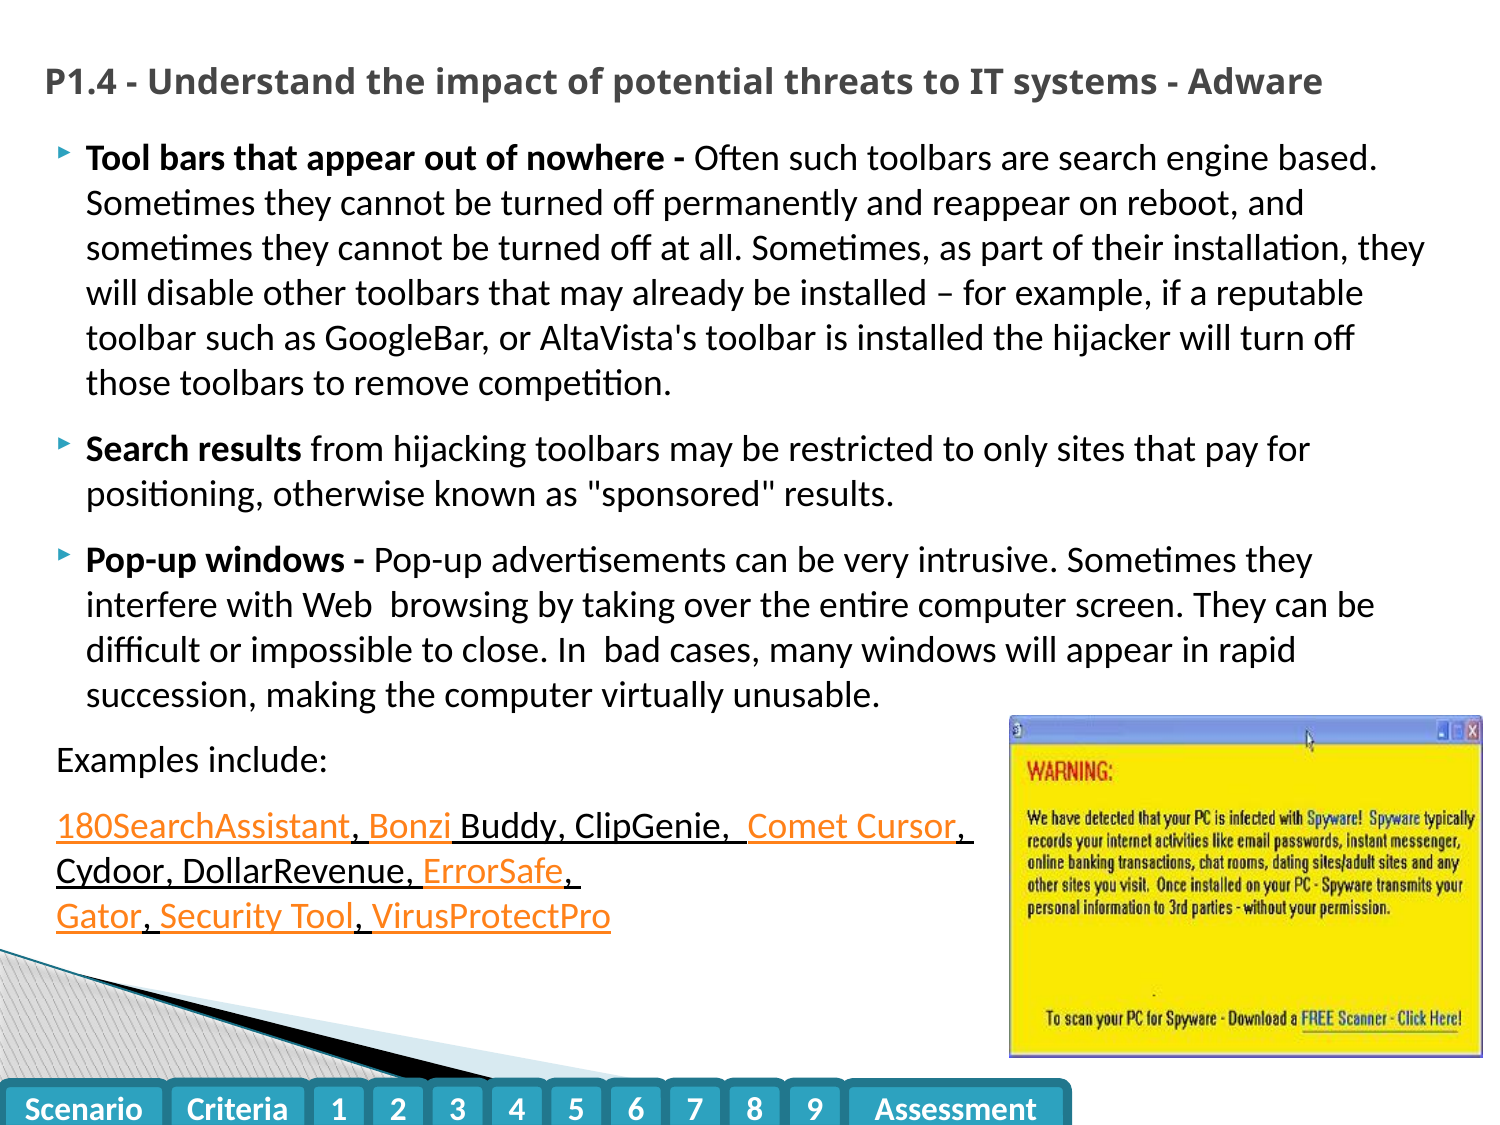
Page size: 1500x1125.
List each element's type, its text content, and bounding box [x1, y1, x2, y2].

list Tool bars that appear out of nowhere - Often such toolbars are search engine based. Sometimes they cannot be turned off permanently and reappear on reboot, and sometimes they cannot be turned off at all. Sometimes, as part of their installation, they will disable other toolbars that may already be installed – for example, if a reputable toolbar such as GoogleBar, or AltaVista's toolbar is installed the hijacker will turn off those toolbars to remove competition. Search results from hijacking toolbars may be restricted to only sites that pay for positioning, otherwise known as "sponsored" results. Pop-up windows - Pop-up advertisements can be very intrusive. Sometimes they interfere with Web browsing by taking over the entire computer screen. They can be difficult or impossible to close. In bad cases, many windows will appear in rapid succession, making the computer virtually unusable. Examples include: 180SearchAssistant, Bonzi Buddy, ClipGenie, Comet Cursor, Cydoor, DollarRevenue, ErrorSafe, Gator, Security Tool, VirusProtectPro [41, 126, 1459, 1047]
text_box P1.4 - Understand the impact of potential threats to IT systems - Adware [29, 35, 1471, 126]
picture [1009, 715, 1483, 1059]
